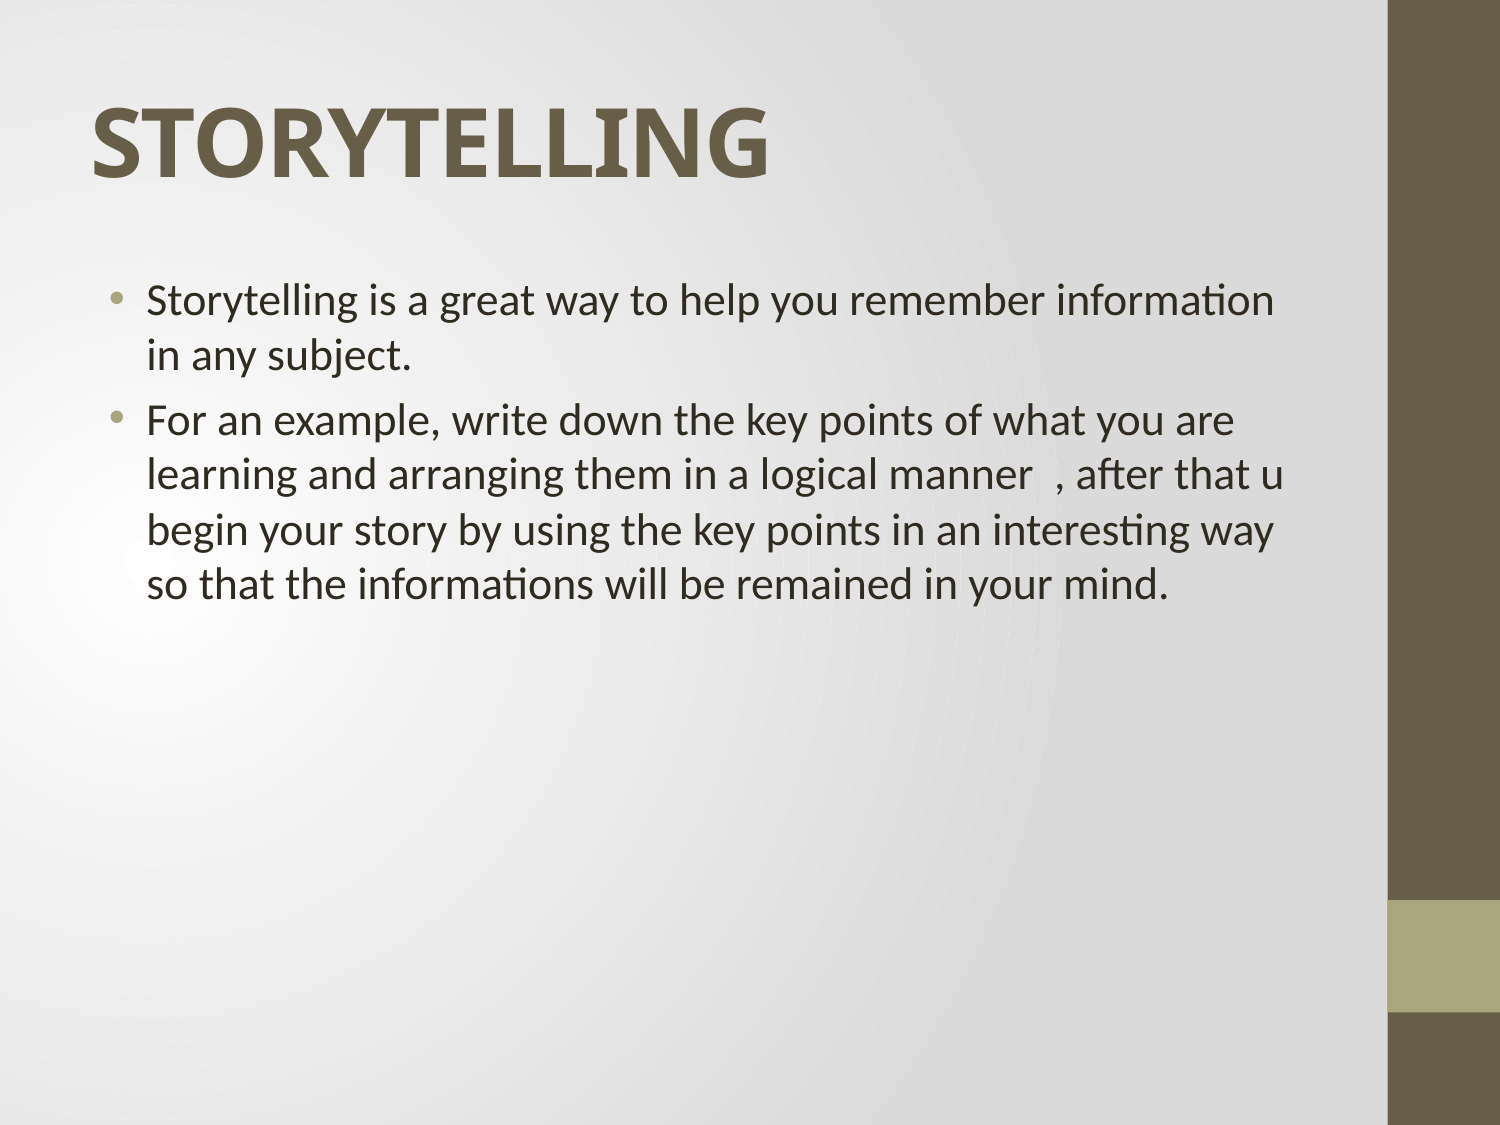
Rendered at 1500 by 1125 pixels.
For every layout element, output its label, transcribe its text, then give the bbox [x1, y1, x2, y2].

title STORYTELLING [75, 45, 1325, 233]
list Storytelling is a great way to help you remember information in any subject. For an example, write down the key points of what you are learning and arranging them in a logical manner , after that u begin your story by using the key points in an interesting way so that the informations will be remained in your mind. [75, 262, 1325, 1050]
